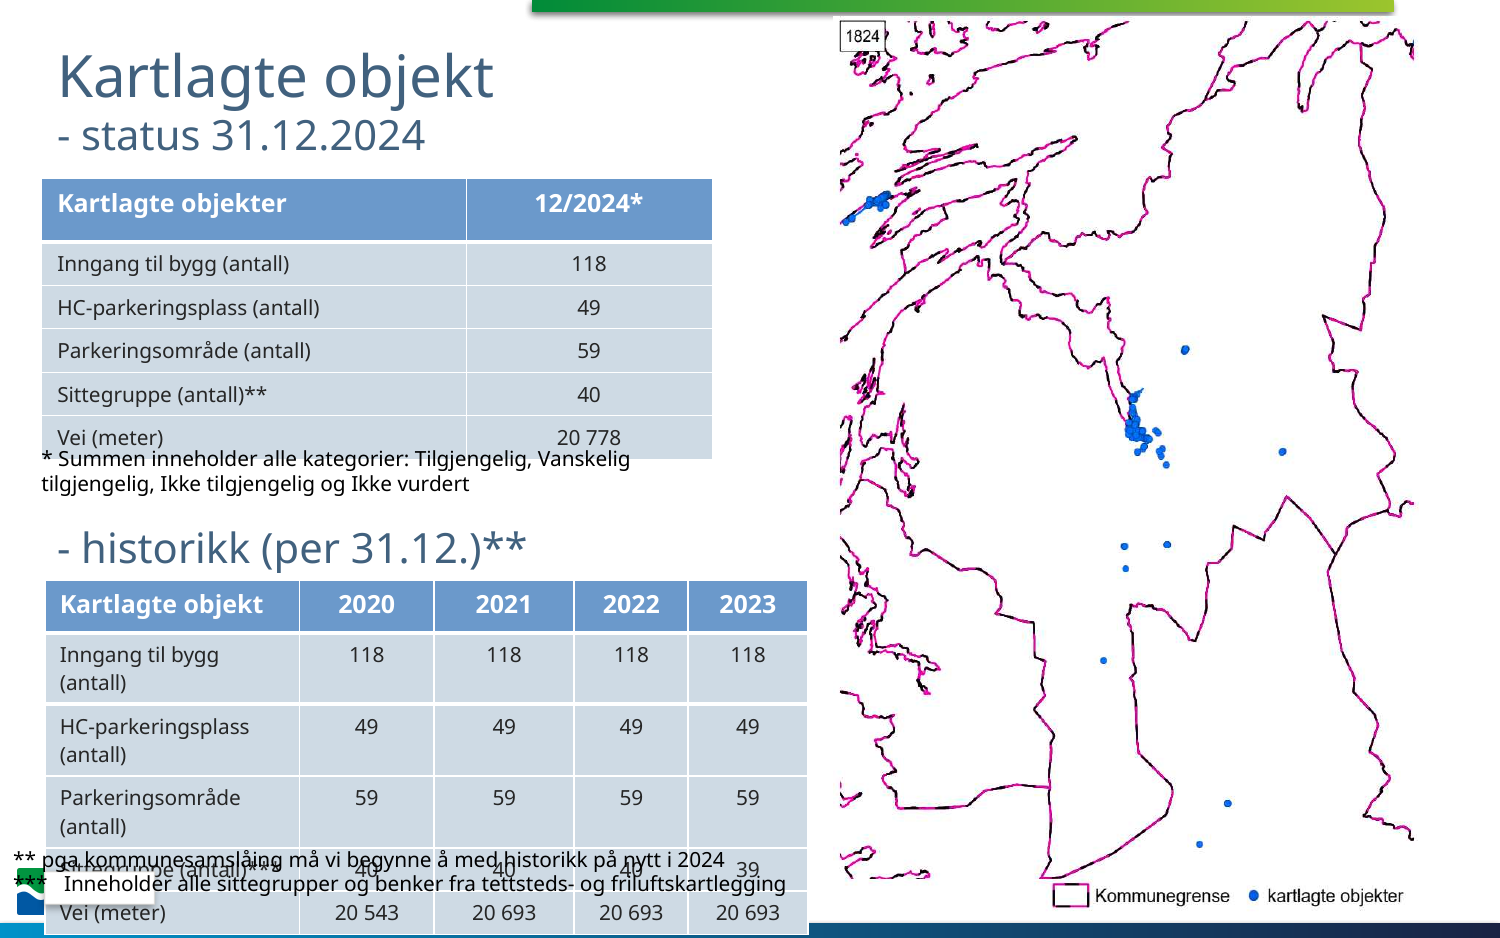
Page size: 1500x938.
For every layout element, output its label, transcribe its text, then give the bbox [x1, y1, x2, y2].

table_cell 59 [689, 777, 807, 847]
table_cell Inngang til bygg (antall) [42, 244, 466, 285]
table_cell 39 [802, 849, 807, 890]
text_box ** pga kommunesamslåing må vi begynne å med historikk på nytt i 2024 *** Inneholder alle sittegrupper og benker fra tettsteds- og friluftskartlegging [0, 838, 802, 904]
text_box - historikk (per 31.12.)** [42, 496, 828, 580]
table_cell 118 [689, 635, 807, 702]
table_cell 20 693 [689, 892, 807, 934]
table_cell 59 [300, 777, 433, 838]
table_cell 49 [689, 706, 807, 775]
table_cell 20 778 [467, 416, 712, 459]
table_cell 59 [575, 777, 687, 838]
table_cell HC-parkeringsplass (antall) [46, 706, 299, 775]
table_cell Inngang til bygg (antall) [46, 635, 299, 702]
table_cell 118 [467, 244, 712, 285]
table_cell Vei (meter) [42, 416, 466, 438]
table_cell 40 [467, 373, 712, 415]
table_cell 49 [435, 706, 573, 775]
table_header 2022 [575, 581, 687, 631]
table_header 12/2024* [467, 179, 712, 240]
table_cell 118 [300, 635, 433, 702]
table_cell Vei (meter) [46, 904, 299, 934]
table_cell Parkeringsområde (antall) [42, 329, 466, 372]
table_cell 118 [575, 635, 687, 702]
table_header 2023 [689, 581, 807, 631]
table_cell 118 [435, 635, 573, 702]
table_cell 49 [575, 706, 687, 775]
table_cell Parkeringsområde (antall) [46, 777, 299, 838]
picture [833, 16, 1419, 913]
table_cell Sittegruppe (antall)** [42, 373, 466, 415]
table_header 2020 [300, 581, 433, 631]
table_header Kartlagte objekter [42, 179, 466, 240]
table_cell 49 [300, 706, 433, 775]
table_cell 59 [467, 329, 712, 372]
table_cell 20 543 [300, 904, 433, 934]
text_box Kartlagte objekt - status 31.12.2024 [42, 24, 828, 167]
table_cell 59 [435, 777, 573, 838]
table_cell HC-parkeringsplass (antall) [42, 286, 466, 328]
text_box * Summen inneholder alle kategorier: Tilgjengelig, Vanskelig tilgjengelig, Ikke tilgjengelig og Ikke vurdert [26, 438, 711, 504]
table_cell 20 693 [435, 904, 573, 934]
table_cell 20 693 [575, 904, 687, 934]
table_cell 49 [467, 286, 712, 328]
table_header Kartlagte objekt [46, 581, 299, 631]
table_header 2021 [435, 581, 573, 631]
